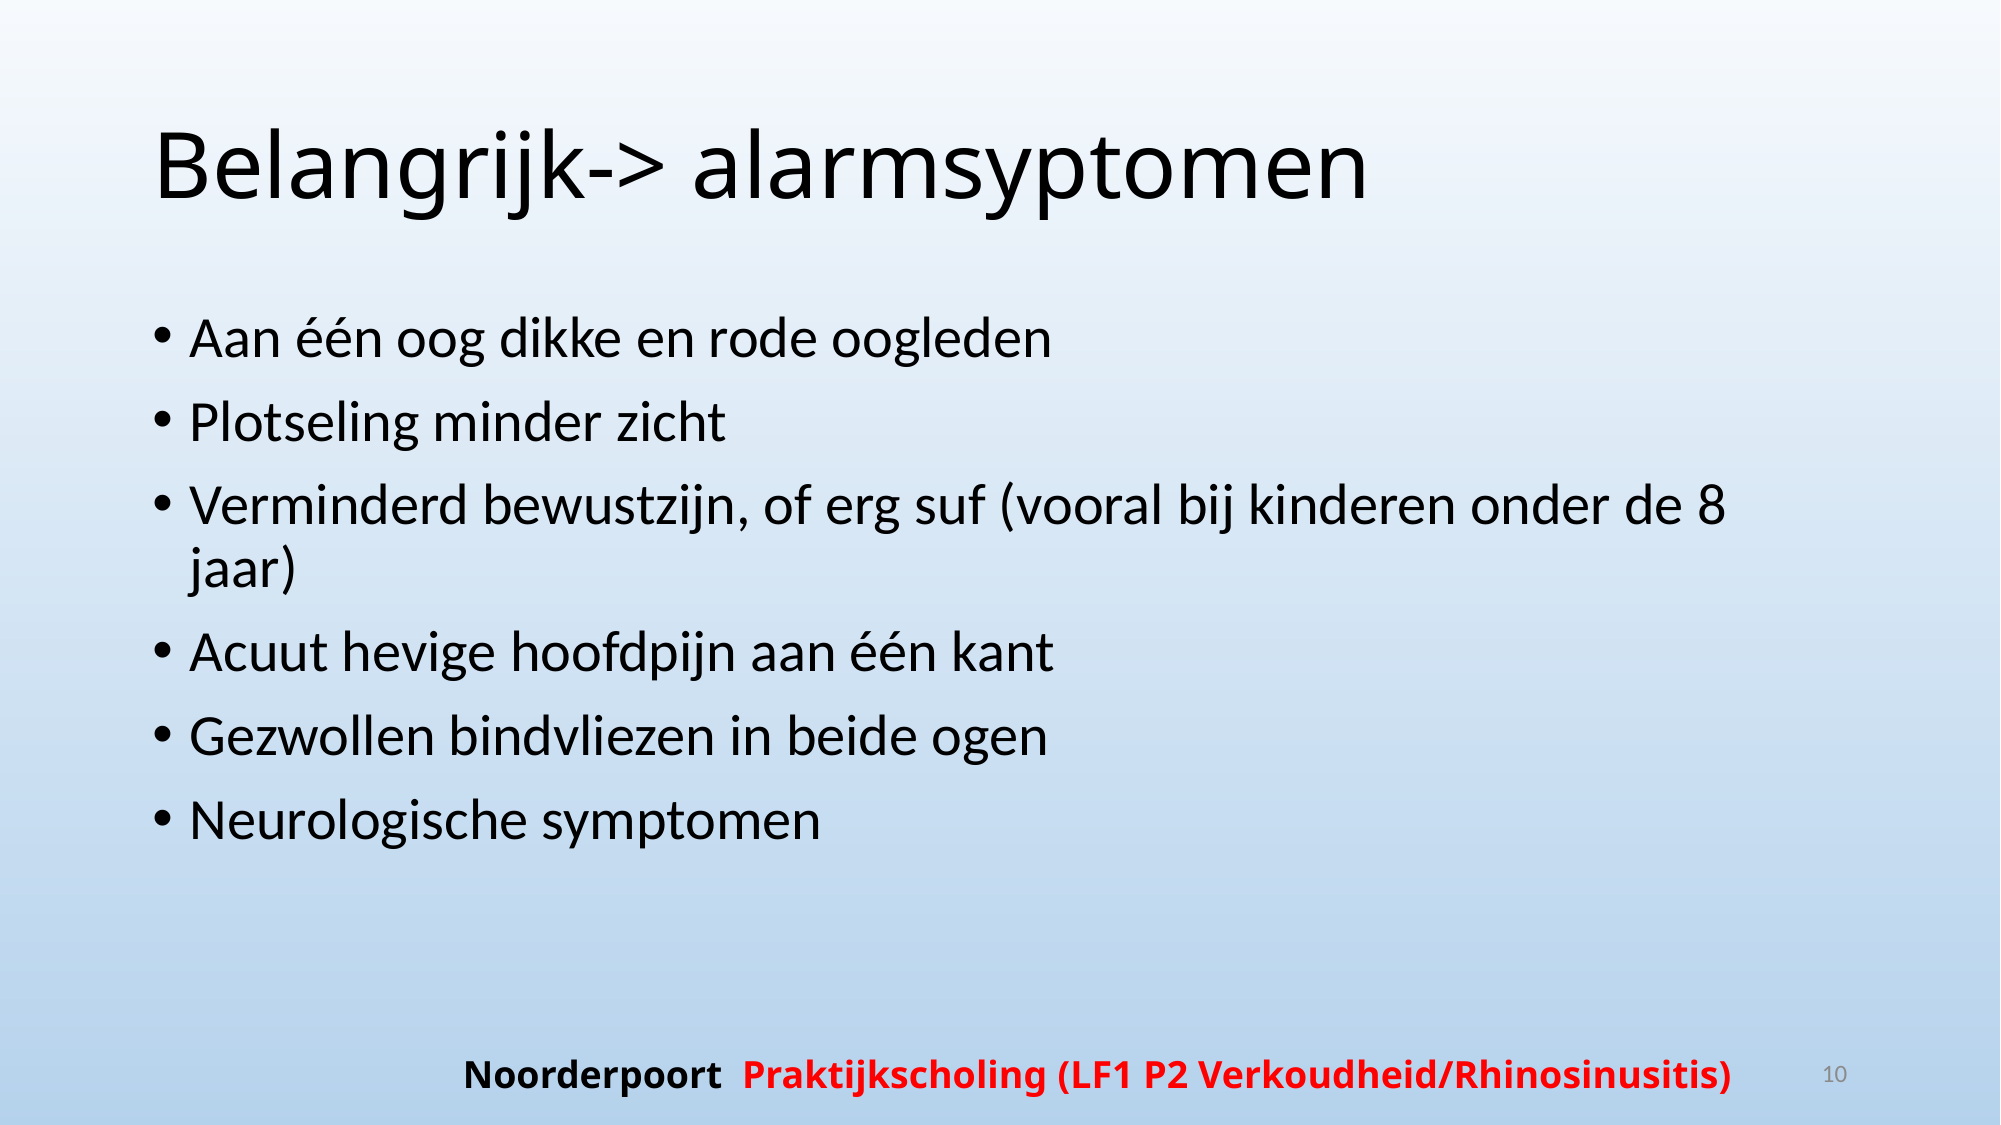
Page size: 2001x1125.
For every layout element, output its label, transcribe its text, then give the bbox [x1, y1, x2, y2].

list Aan één oog dikke en rode oogleden Plotseling minder zicht Verminderd bewustzijn, of erg suf (vooral bij kinderen onder de 8 jaar) Acuut hevige hoofdpijn aan één kant Gezwollen bindvliezen in beide ogen Neurologische symptomen [137, 299, 1863, 1014]
text_box Noorderpoort Praktijkscholing (LF1 P2 Verkoudheid/Rhinosinusitis) [448, 1043, 1787, 1104]
title Belangrijk-> alarmsyptomen [137, 59, 1863, 278]
slide_number 10 [1412, 1042, 1863, 1103]
